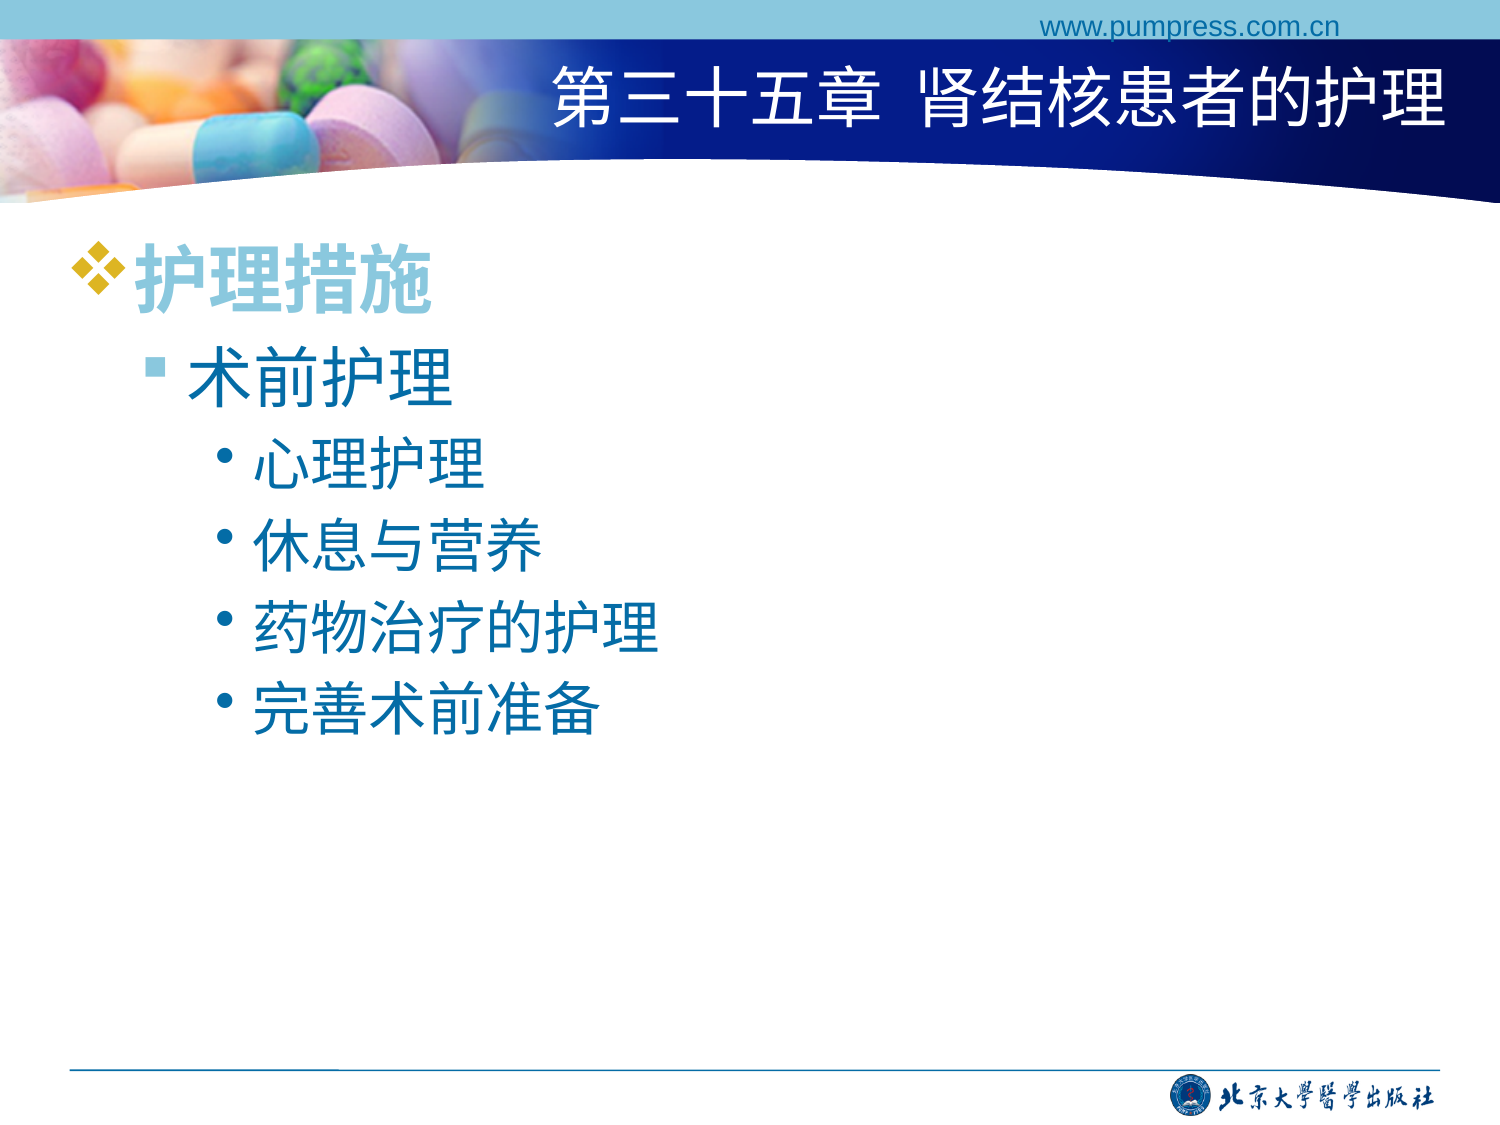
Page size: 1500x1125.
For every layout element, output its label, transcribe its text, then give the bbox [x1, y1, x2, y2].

slide_number www.pumpress.com.cn [1025, 0, 1463, 38]
list 护理措施 术前护理 心理护理 休息与营养 药物治疗的护理 完善术前准备 [49, 224, 1463, 1026]
picture [0, 40, 1500, 203]
picture [1170, 1074, 1436, 1118]
title 第三十五章 肾结核患者的护理 [137, 49, 1463, 143]
